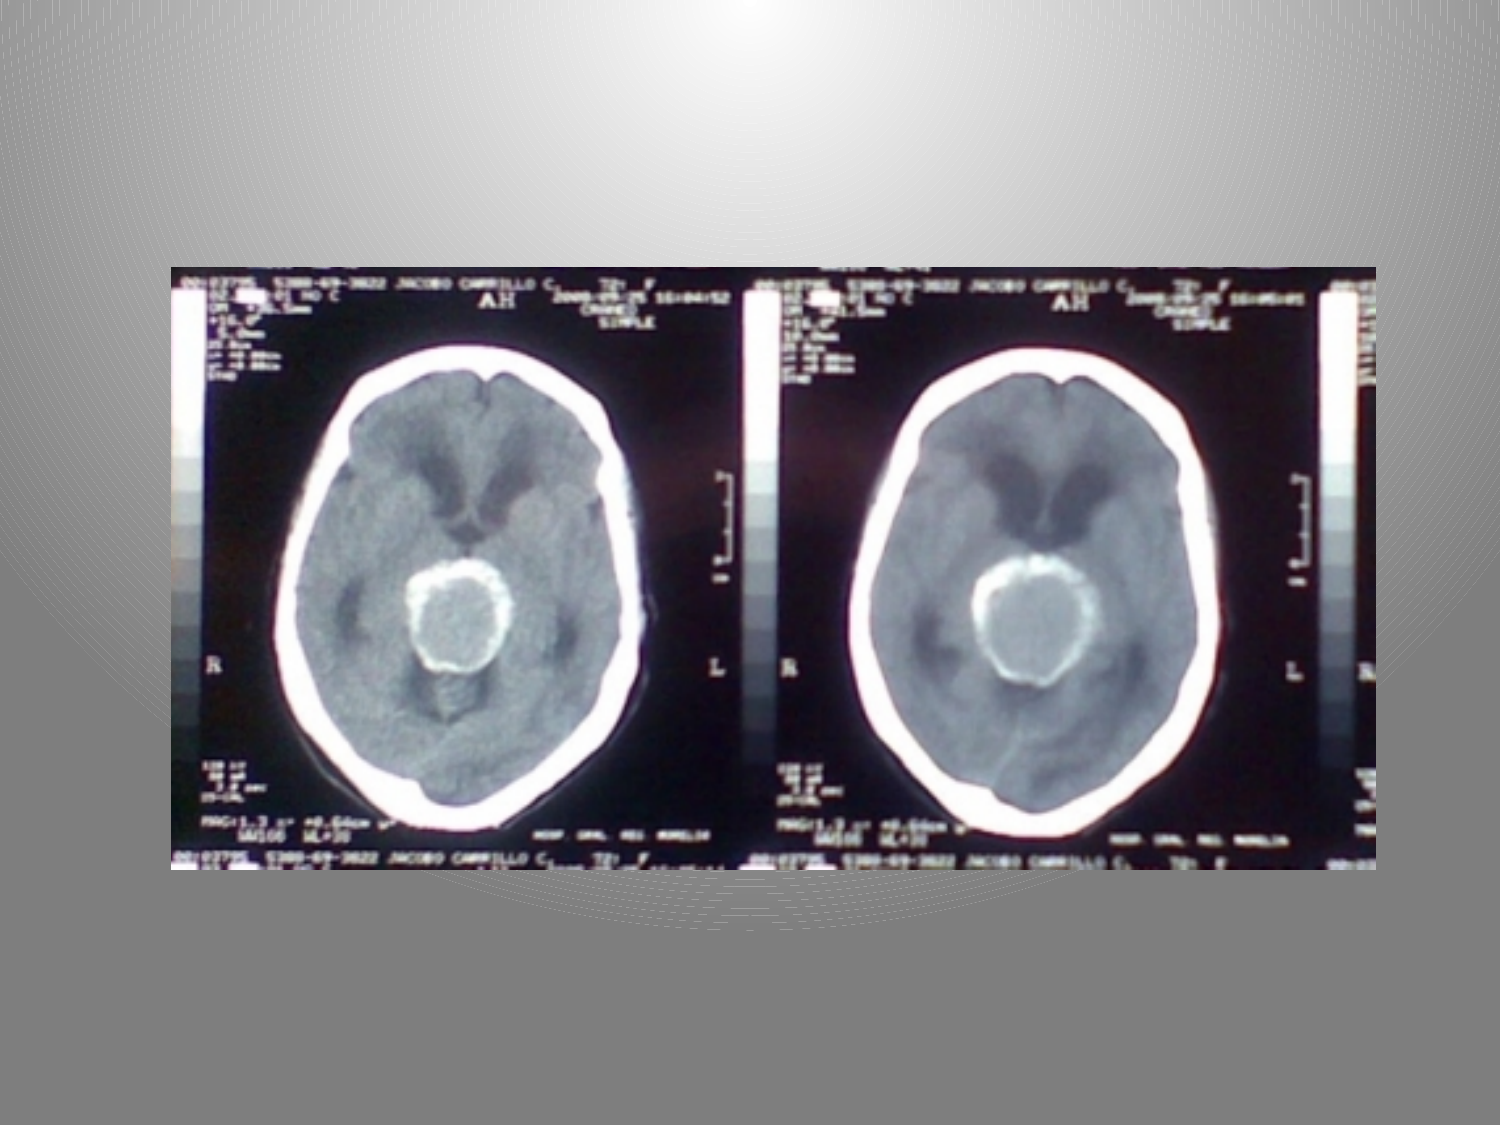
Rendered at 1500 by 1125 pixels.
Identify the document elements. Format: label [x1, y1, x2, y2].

picture [170, 266, 1377, 870]
